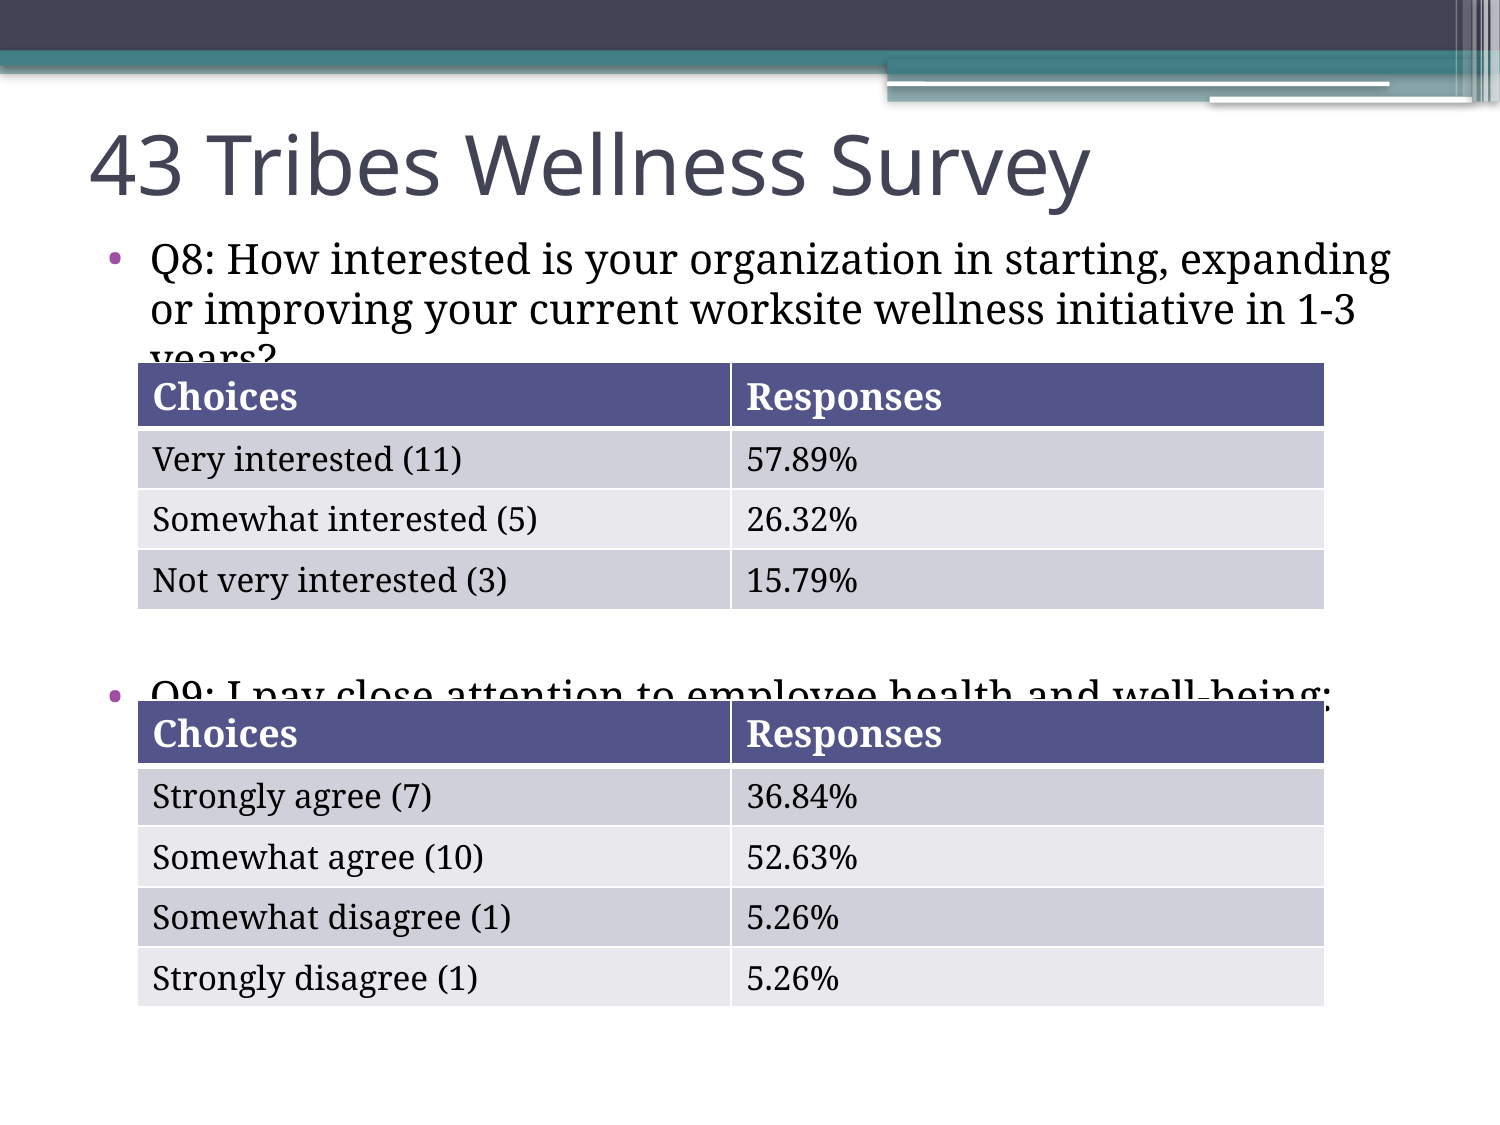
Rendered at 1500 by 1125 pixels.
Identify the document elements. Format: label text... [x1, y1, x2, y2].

title 43 Tribes Wellness Survey [75, 75, 1425, 224]
table_header Choices [138, 701, 730, 763]
table_header Responses [732, 363, 1324, 426]
table_cell Somewhat interested (5) [138, 490, 730, 548]
table_cell 26.32% [732, 490, 1324, 548]
table_cell Somewhat disagree (1) [138, 888, 730, 946]
table_header Responses [732, 701, 1324, 763]
table_cell Strongly disagree (1) [138, 948, 730, 1006]
table_cell Not very interested (3) [138, 550, 730, 609]
table_cell 15.79% [732, 550, 1324, 609]
table_header Choices [138, 363, 730, 426]
table_cell 5.26% [732, 948, 1324, 1006]
table_cell Strongly agree (7) [138, 769, 730, 825]
table_cell Very interested (11) [138, 431, 730, 488]
list Q8: How interested is your organization in starting, expanding or improving your current worksite wellness initiative in 1-3 years? Q9: I pay close attention to employee health and well-being: [75, 224, 1425, 1079]
table_cell Somewhat agree (10) [138, 827, 730, 886]
table_cell 36.84% [732, 769, 1324, 825]
table_cell 52.63% [732, 827, 1324, 886]
table_cell 57.89% [732, 431, 1324, 488]
table_cell 5.26% [732, 888, 1324, 946]
